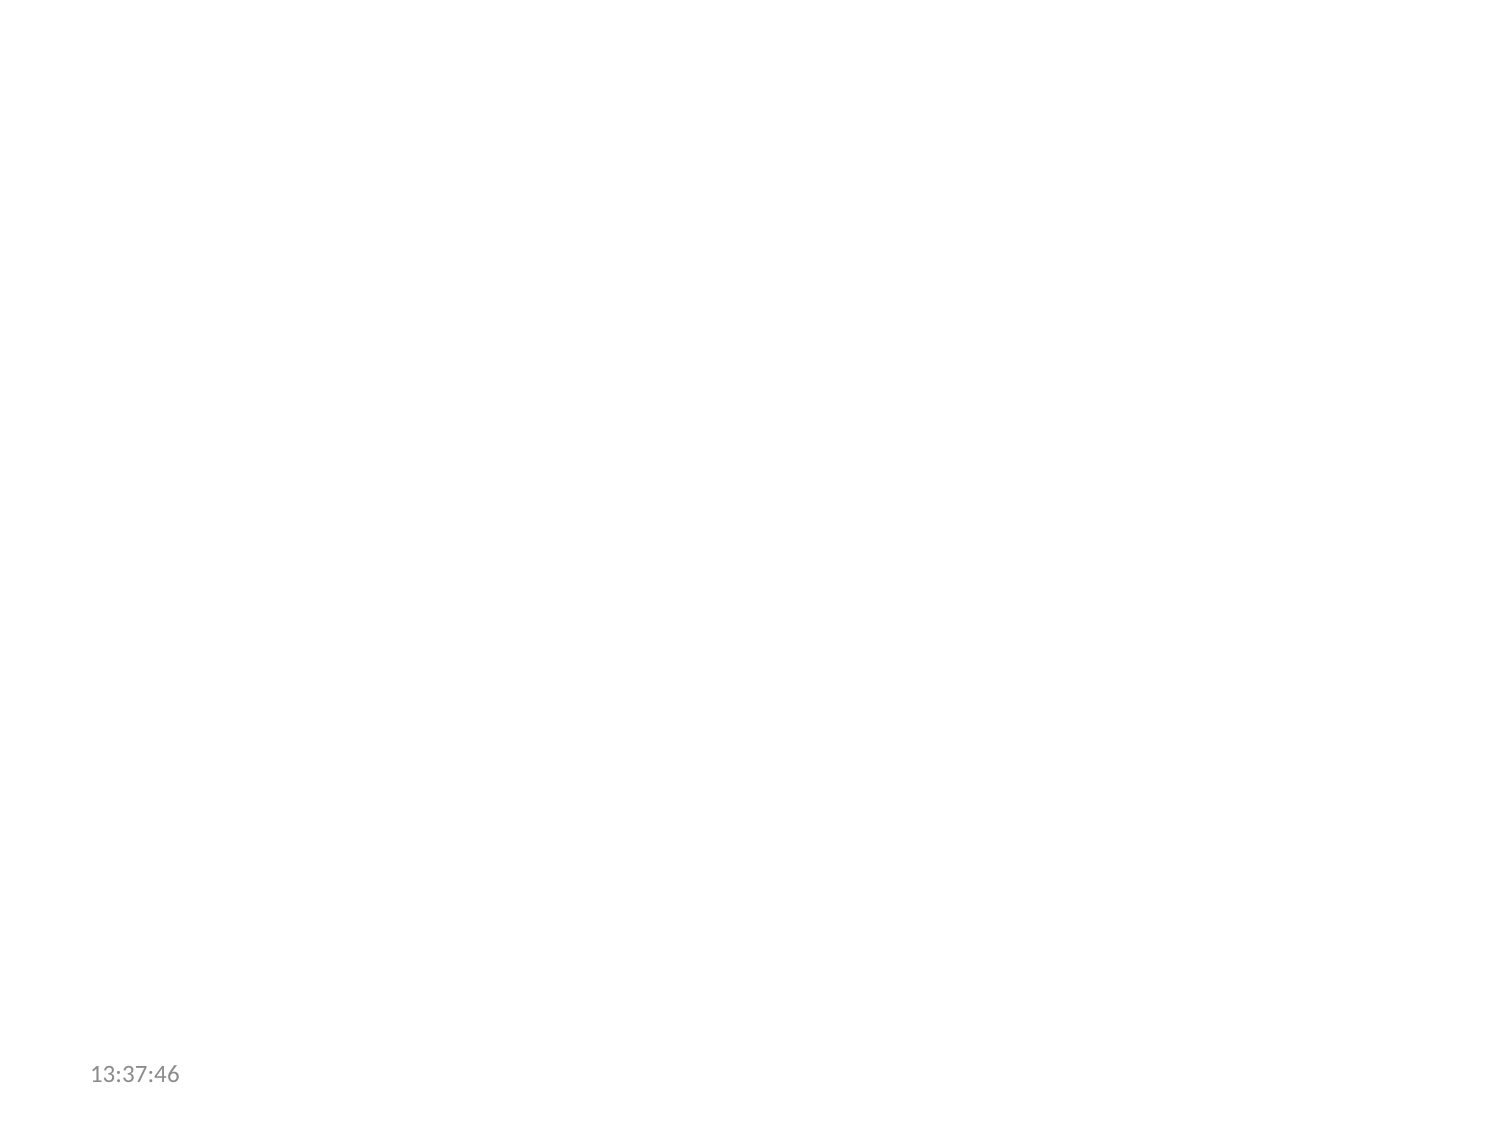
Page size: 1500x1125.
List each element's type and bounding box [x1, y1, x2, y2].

slide_number [75, 1042, 425, 1103]
